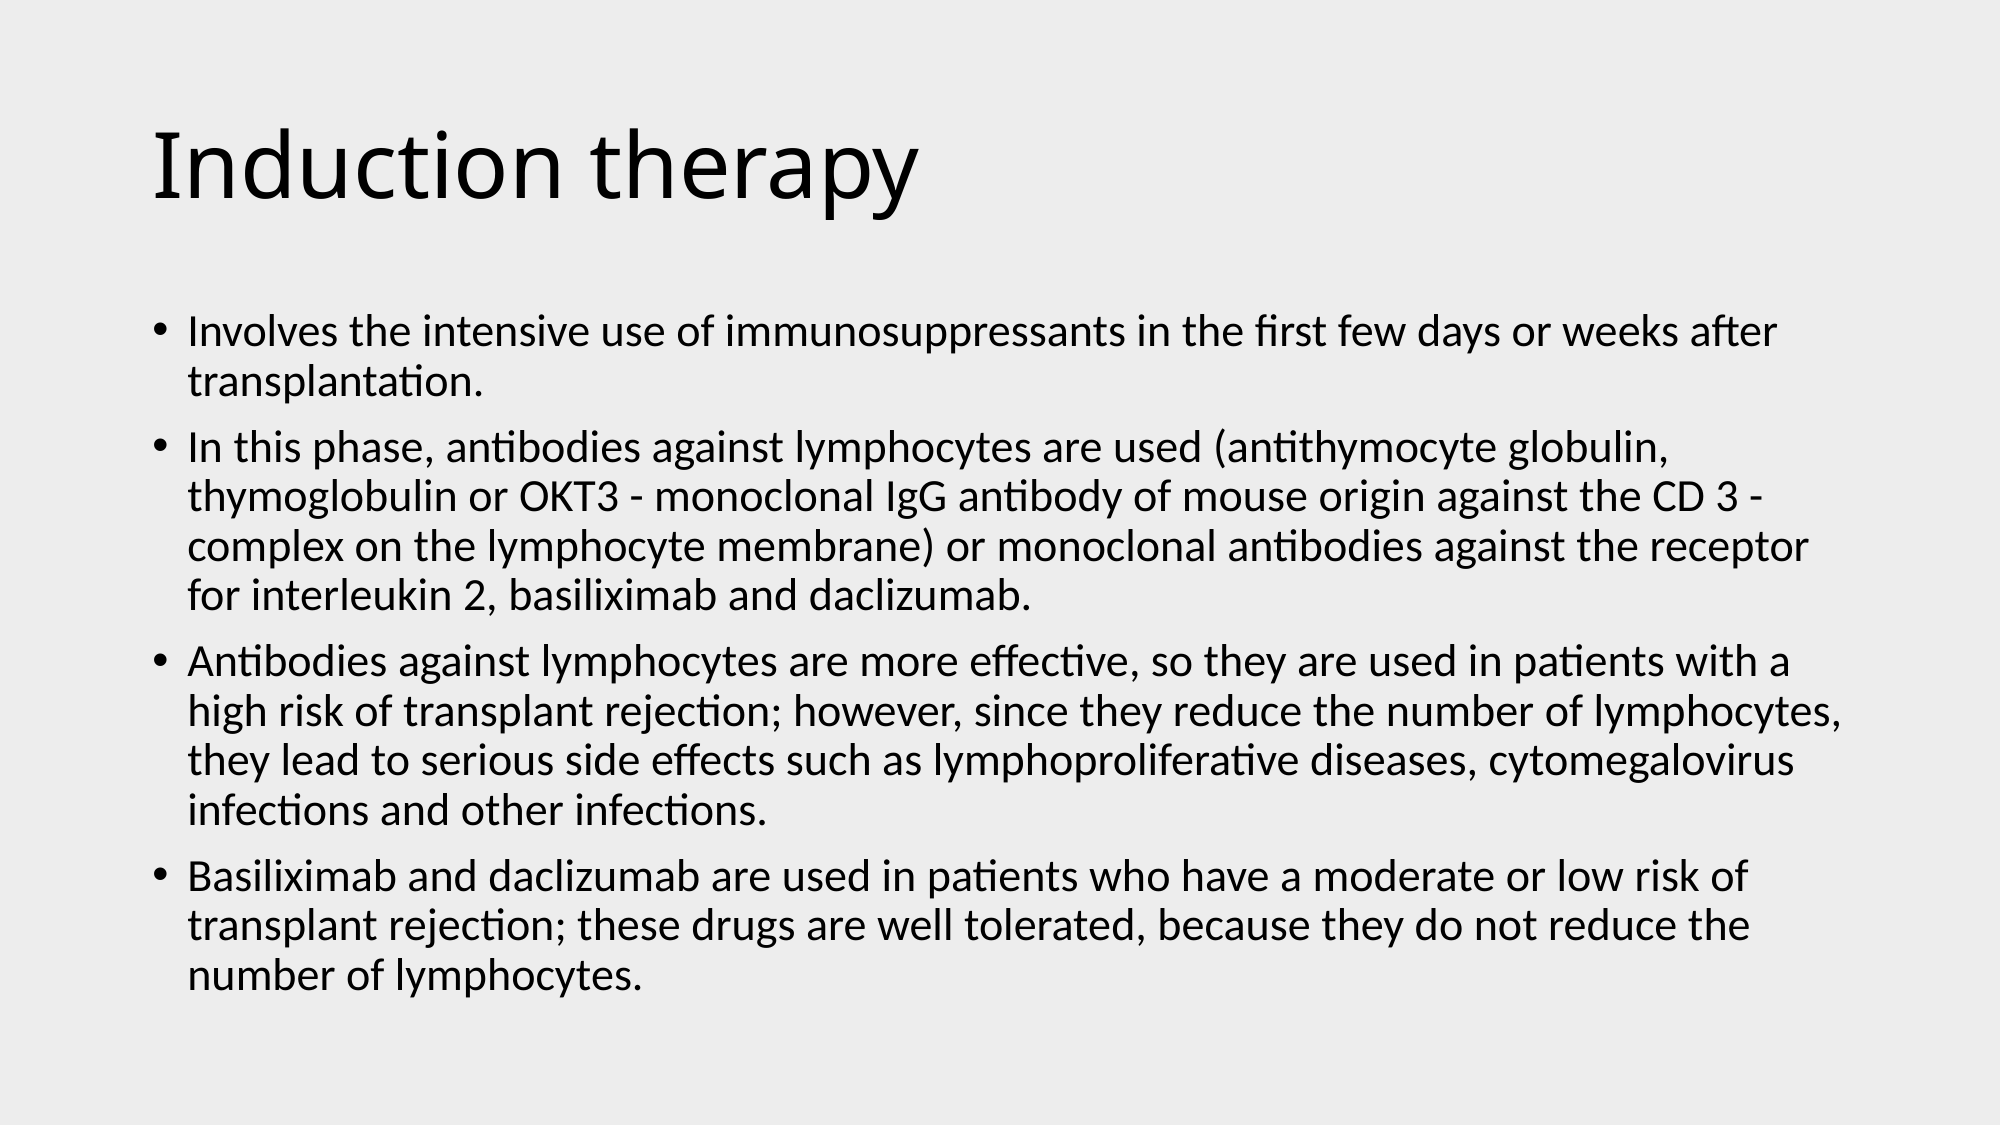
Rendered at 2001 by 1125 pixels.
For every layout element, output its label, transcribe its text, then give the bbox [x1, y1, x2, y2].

list Involves the intensive use of immunosuppressants in the first few days or weeks after transplantation. In this phase, antibodies against lymphocytes are used (antithymocyte globulin, thymoglobulin or OKT3 - monoclonal IgG antibody of mouse origin against the CD 3 -complex on the lymphocyte membrane) or monoclonal antibodies against the receptor for interleukin 2, basiliximab and daclizumab. Antibodies against lymphocytes are more effective, so they are used in patients with a high risk of transplant rejection; however, since they reduce the number of lymphocytes, they lead to serious side effects such as lymphoproliferative diseases, cytomegalovirus infections and other infections. Basiliximab and daclizumab are used in patients who have a moderate or low risk of transplant rejection; these drugs are well tolerated, because they do not reduce the number of lymphocytes. [137, 299, 1863, 1014]
title Induction therapy [137, 59, 1863, 278]
